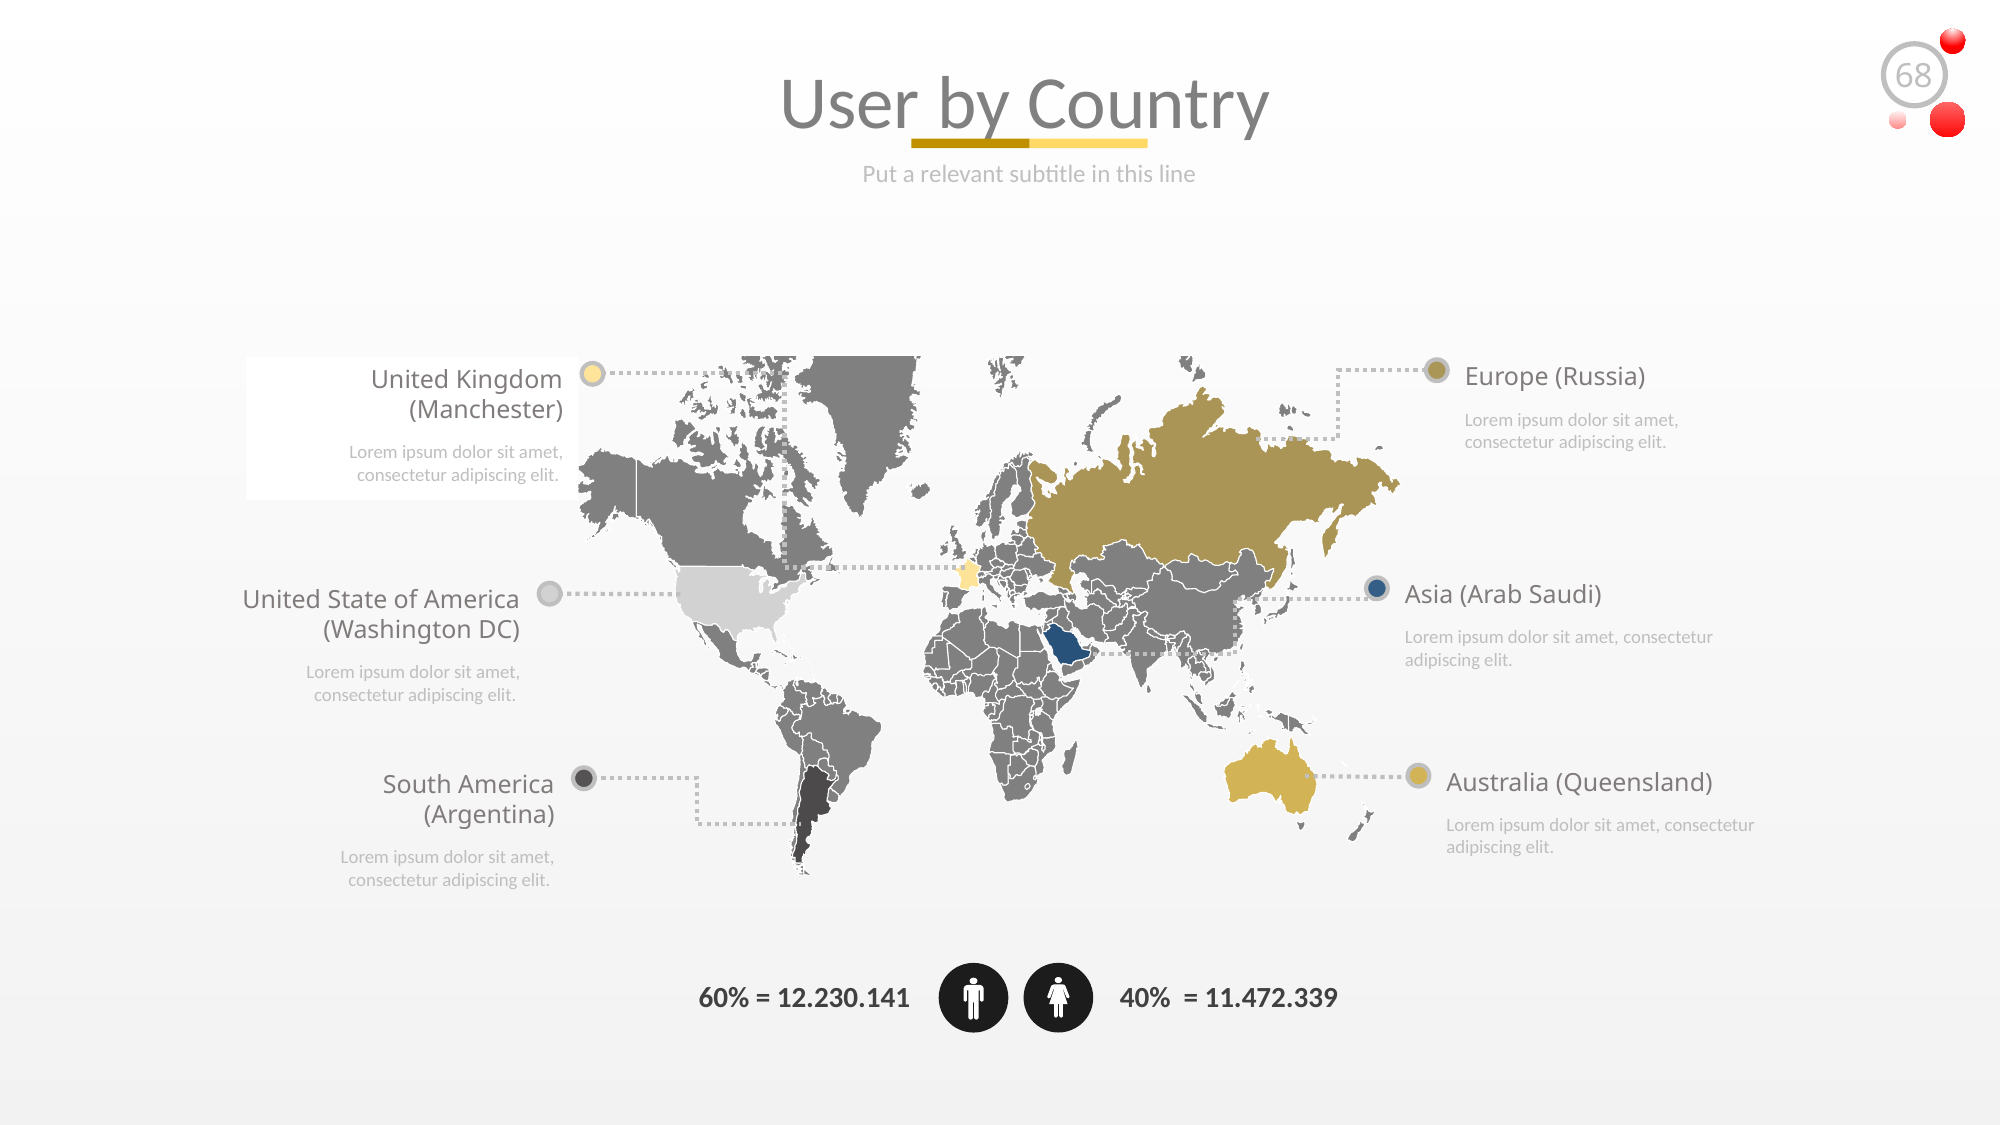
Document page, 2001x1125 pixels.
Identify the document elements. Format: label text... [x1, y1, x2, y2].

text_box 40% = 11.472.339 [1104, 970, 1357, 1036]
text_box Asia (Arab Saudi) Lorem ipsum dolor sit amet, consectetur adipiscing elit. [1402, 571, 1729, 658]
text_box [911, 138, 1148, 149]
text_box United Kingdom (Manchester) Lorem ipsum dolor sit amet, consectetur adipiscing elit. [246, 356, 573, 500]
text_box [581, 362, 967, 568]
text_box Put a relevant subtitle in this line [792, 142, 1267, 202]
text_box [938, 962, 1009, 1033]
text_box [1023, 962, 1094, 1033]
text_box 60% = 12.230.141 [683, 970, 936, 1020]
text_box User by Country [597, 1, 1454, 152]
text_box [538, 582, 682, 605]
text_box United State of America (Washington DC) Lorem ipsum dolor sit amet, consectetur adipiscing elit. [212, 576, 536, 663]
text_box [1304, 764, 1430, 787]
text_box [1876, 28, 1966, 138]
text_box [573, 355, 1402, 876]
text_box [572, 767, 801, 824]
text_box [1092, 577, 1388, 655]
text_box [1252, 359, 1448, 439]
text_box South America (Argentina) Lorem ipsum dolor sit amet, consectetur adipiscing elit. [264, 761, 570, 848]
text_box Australia (Queensland) Lorem ipsum dolor sit amet, consectetur adipiscing elit. [1431, 758, 1776, 846]
text_box Europe (Russia) Lorem ipsum dolor sit amet, consectetur adipiscing elit. [1449, 353, 1773, 440]
